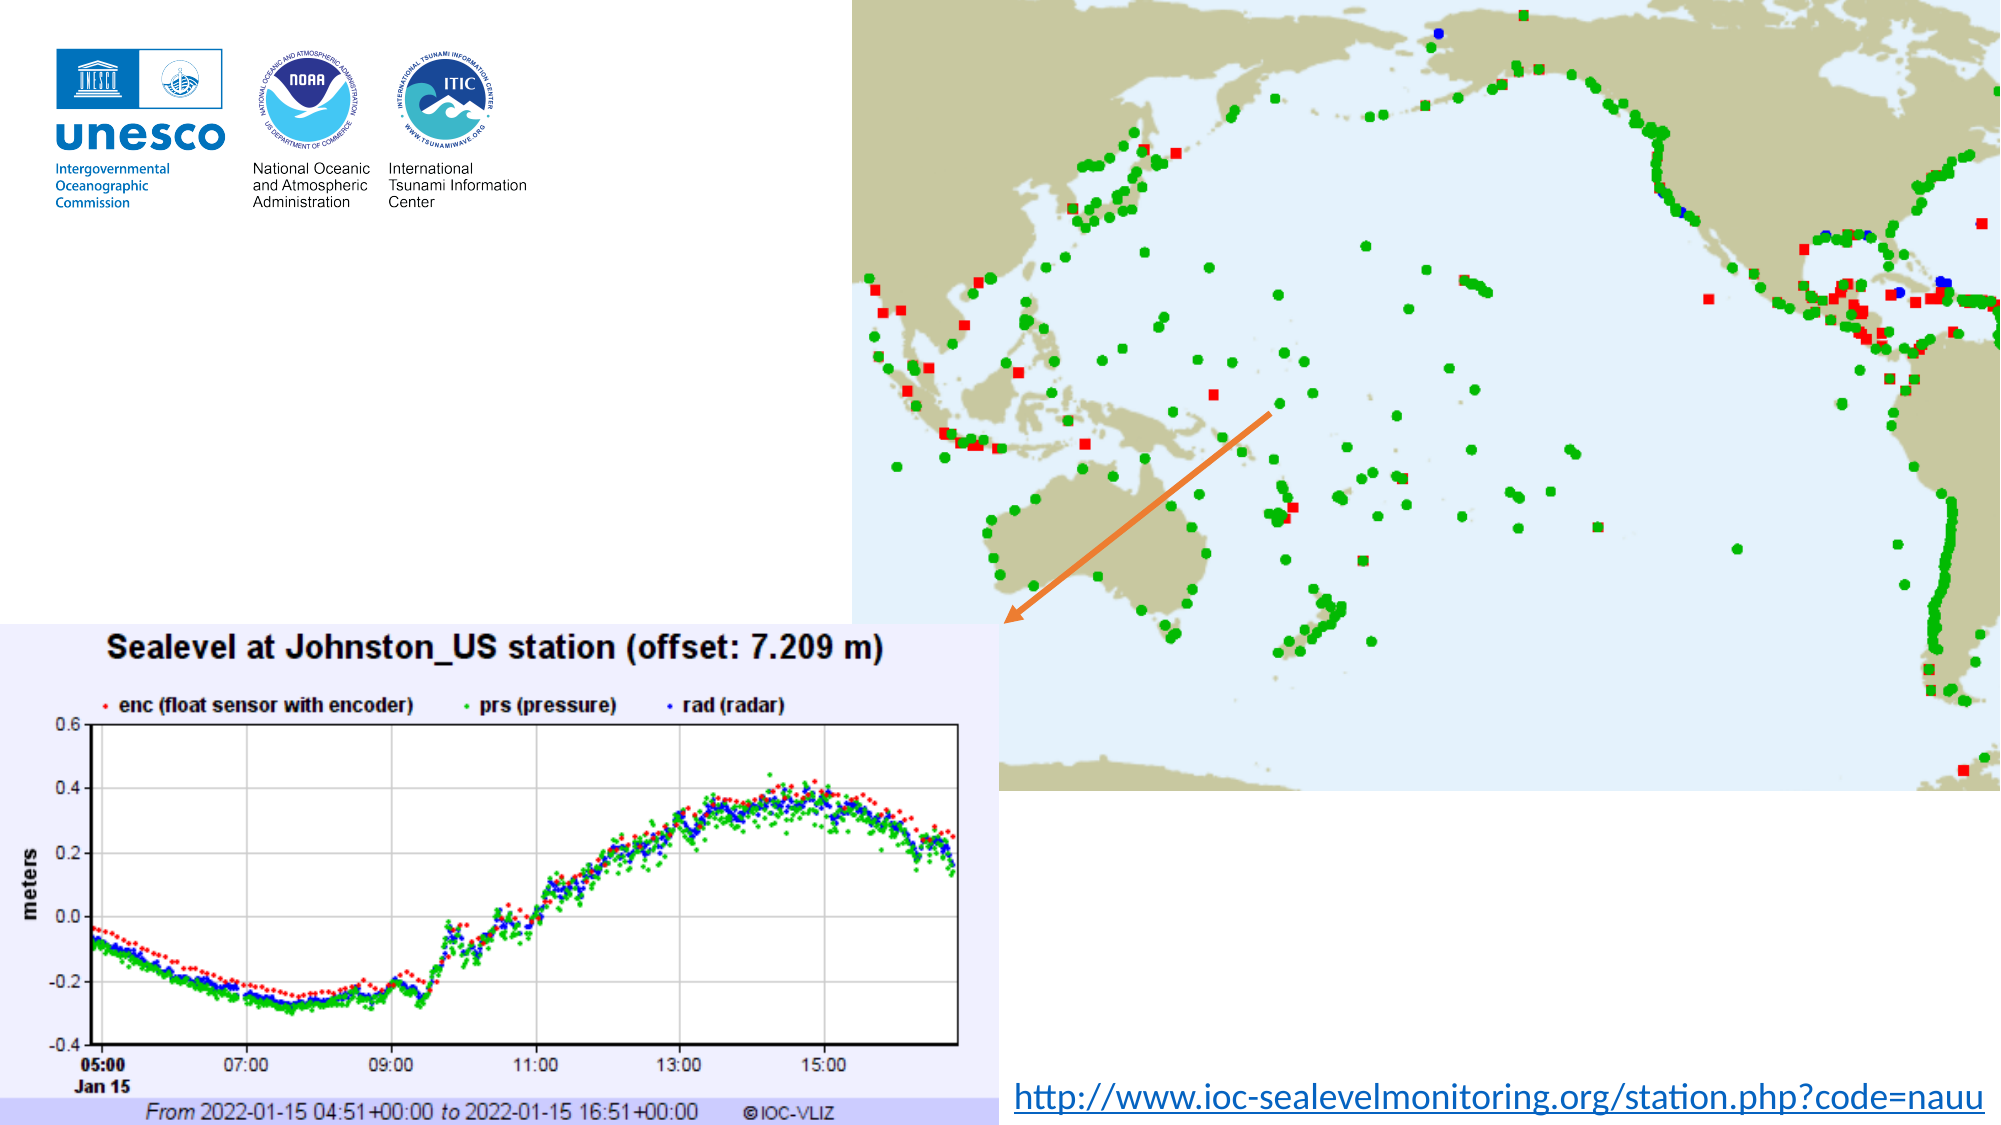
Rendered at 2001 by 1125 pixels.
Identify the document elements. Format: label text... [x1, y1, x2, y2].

picture [43, 35, 527, 221]
text_box http://www.ioc-sealevelmonitoring.org/station.php?code=nauu [999, 1064, 2000, 1125]
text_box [1003, 413, 1271, 624]
picture [0, 0, 2000, 1125]
